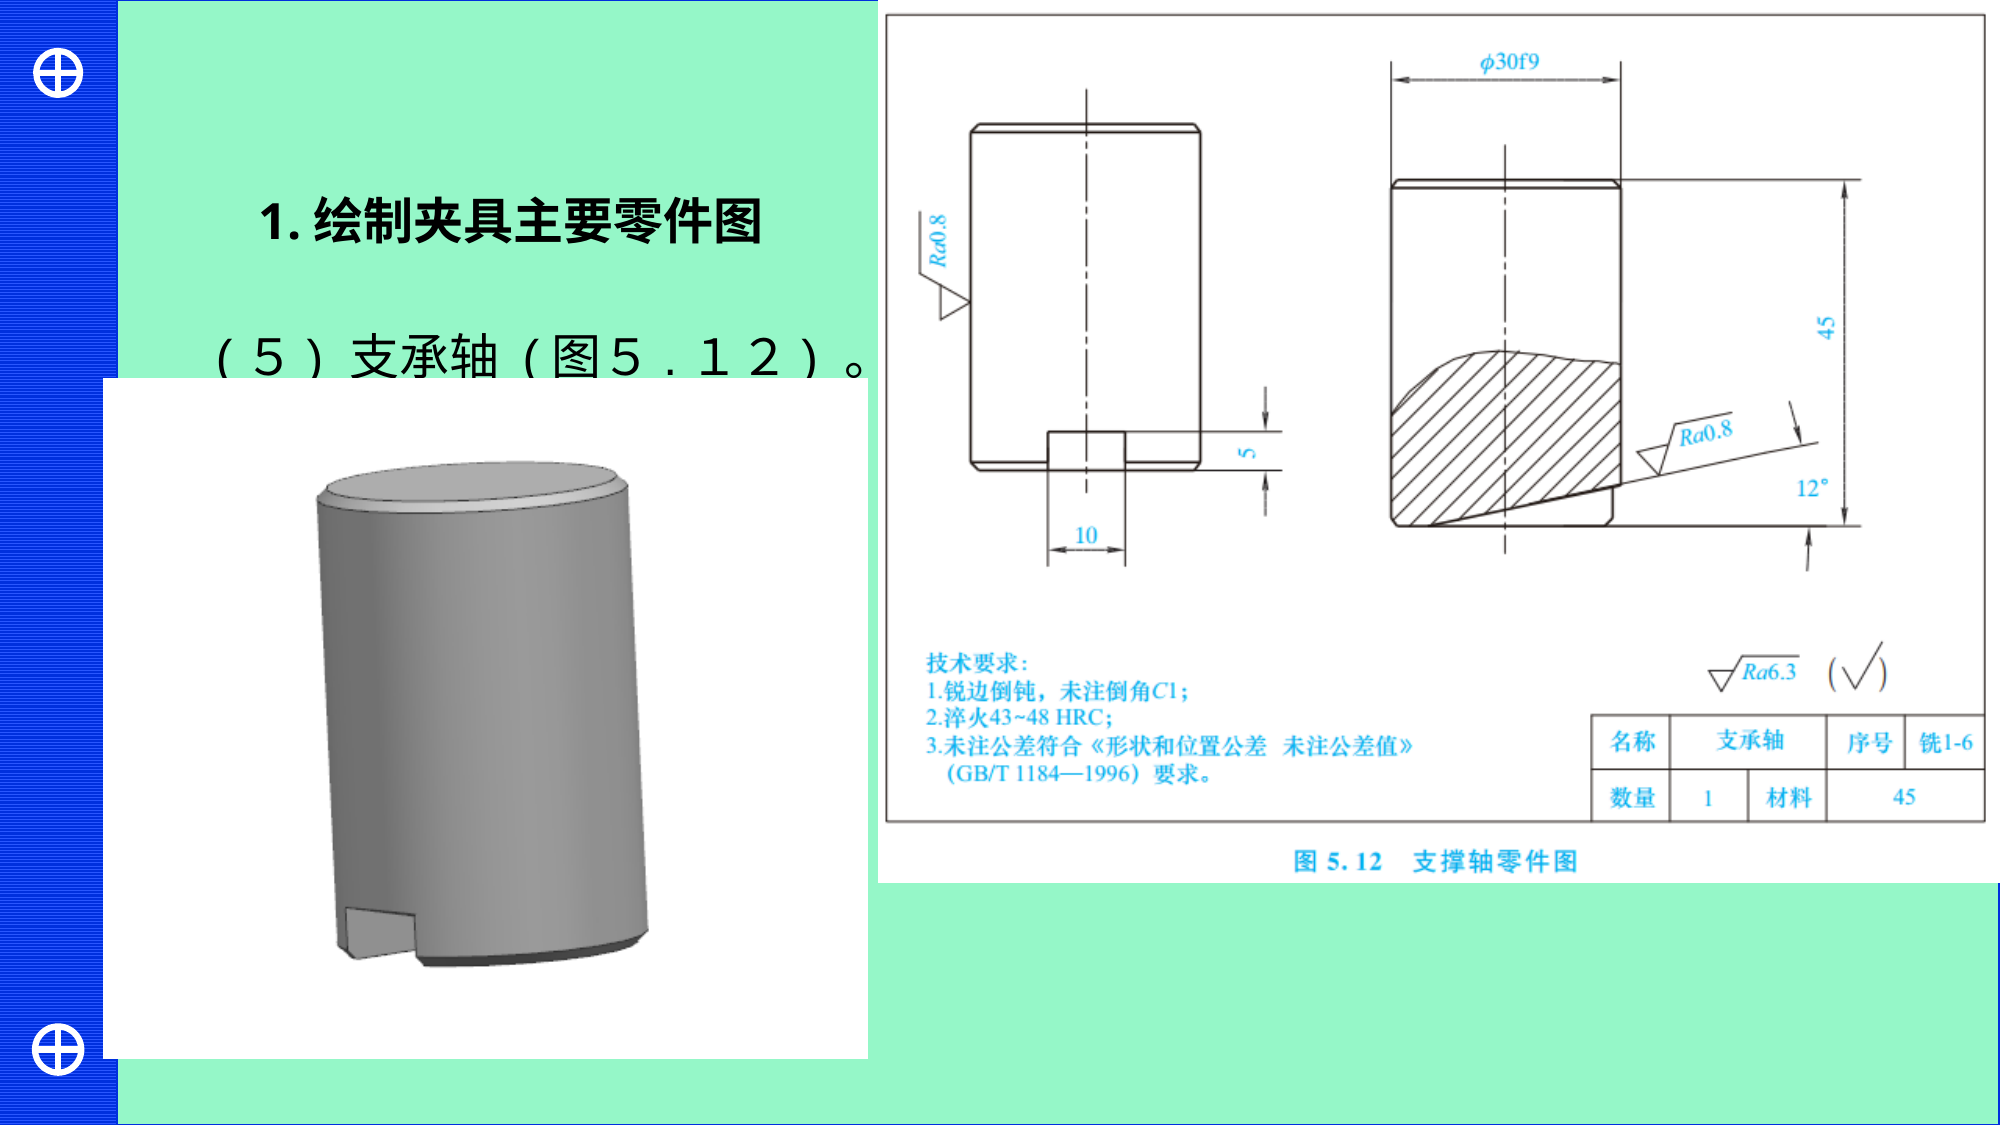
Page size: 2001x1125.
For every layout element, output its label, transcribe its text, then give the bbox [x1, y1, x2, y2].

text_box (５) 支承轴 (图５.１２) 。 [126, 287, 878, 428]
picture [878, 0, 2000, 883]
text_box 1.绘制夹具主要零件图 [243, 182, 878, 258]
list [103, 378, 868, 1059]
